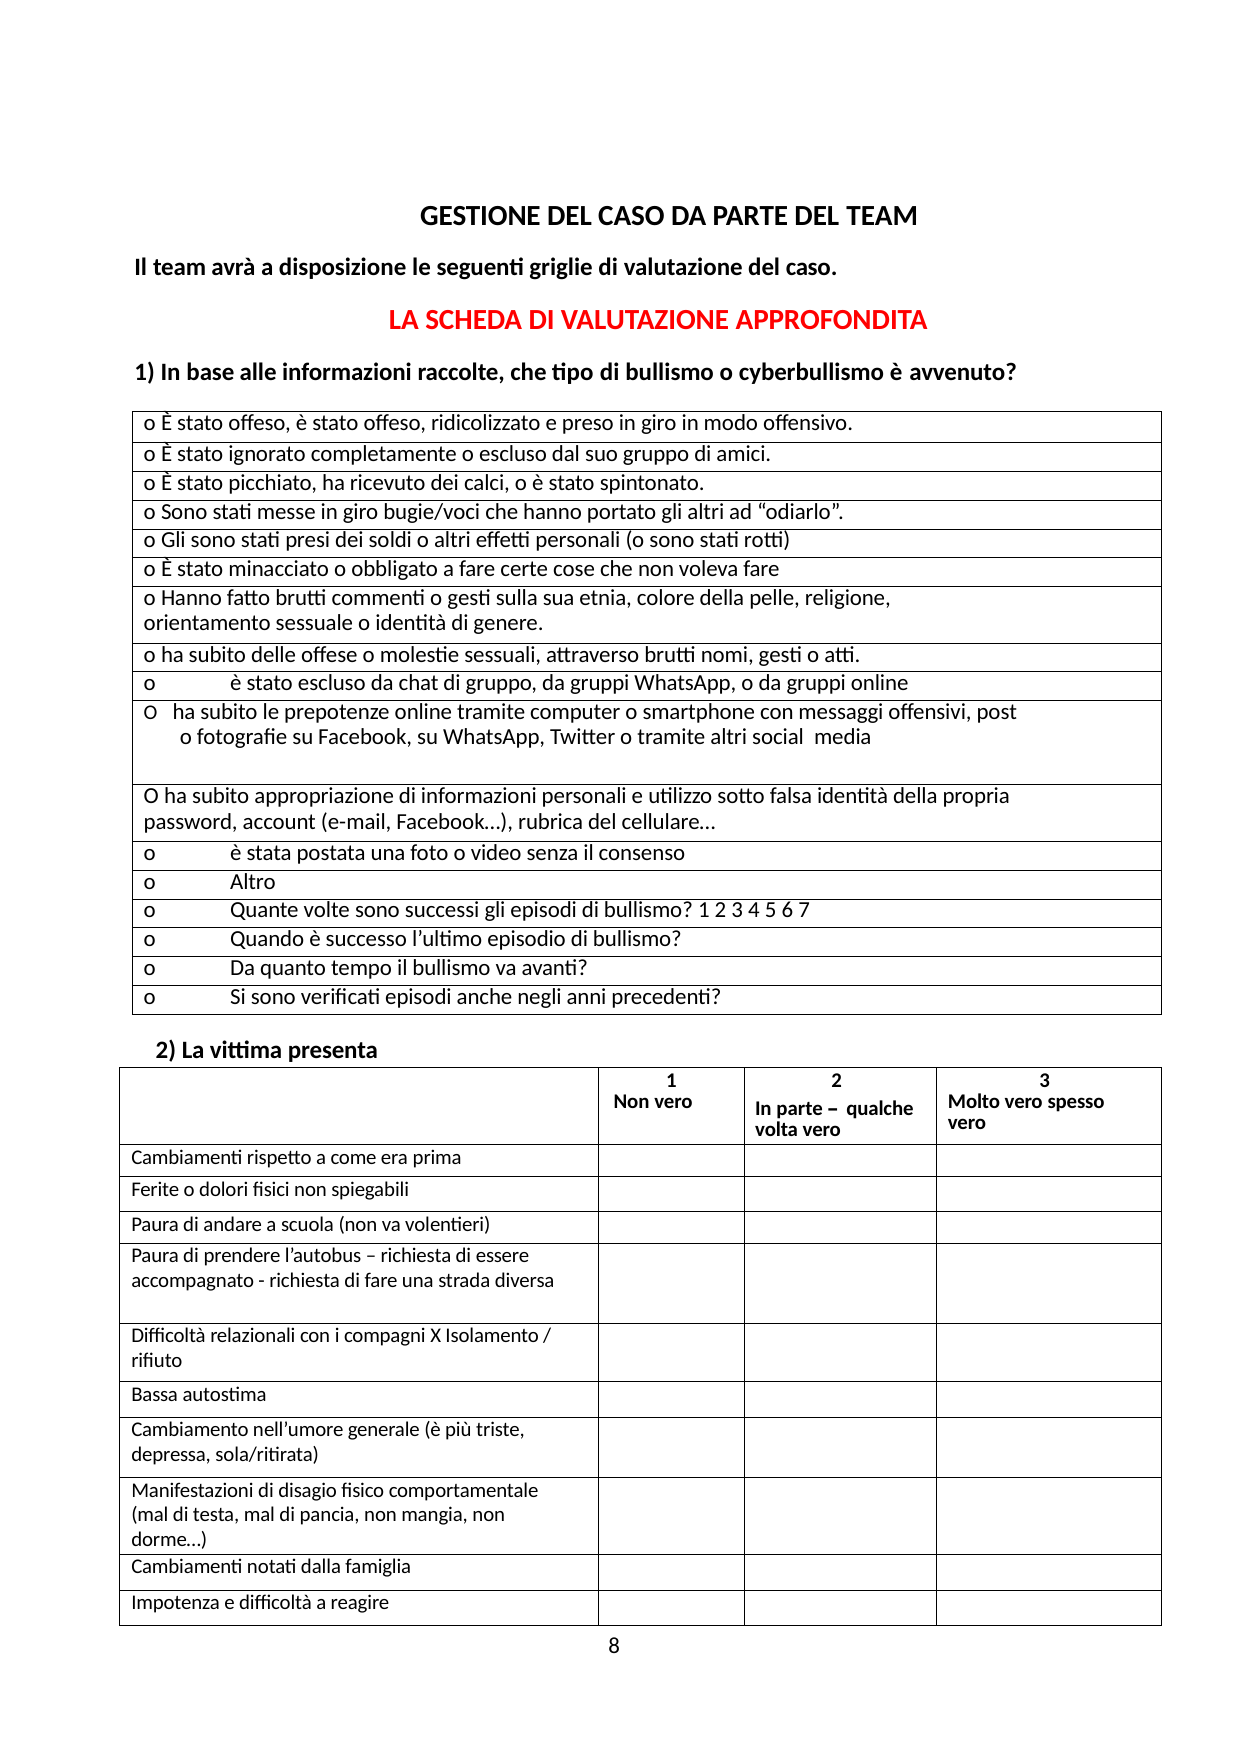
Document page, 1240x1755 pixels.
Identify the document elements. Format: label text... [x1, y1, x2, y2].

table_cell [745, 1324, 936, 1381]
table_cell o è stata postata una foto o video senza il consenso [133, 842, 1161, 870]
table_cell [745, 1478, 936, 1554]
text_box 2) La vittima presenta [153, 1031, 396, 1064]
table_cell [937, 1177, 1161, 1211]
table_cell o è stato escluso da chat di gruppo, da gruppi WhatsApp, o da gruppi online [133, 672, 1161, 700]
table_cell o Quante volte sono successi gli episodi di bullismo? 1 2 3 4 5 6 7 [133, 900, 1161, 927]
table_cell [937, 1212, 1161, 1243]
table_cell [745, 1555, 936, 1590]
table_cell [599, 1244, 744, 1323]
table_cell o Da quanto tempo il bullismo va avanti? [133, 957, 1161, 985]
table_cell o Altro [133, 871, 1161, 899]
table_cell [937, 1555, 1161, 1590]
table_cell o ha subito delle offese o molestie sessuali, attraverso brutti nomi, gesti o atti. [133, 644, 1161, 671]
table_cell [599, 1478, 744, 1554]
table_cell [745, 1145, 936, 1176]
table_cell O ha subito le prepotenze online tramite computer o smartphone con messaggi offensivi, post o fotografie su Facebook, su WhatsApp, Twitter o tramite altri social media [133, 701, 1161, 784]
table_cell Cambiamenti notati dalla famiglia [120, 1555, 598, 1590]
table_cell o Sono stati messe in giro bugie/voci che hanno portato gli altri ad “odiarlo”. [133, 501, 1161, 529]
table_cell [599, 1591, 744, 1625]
table_header [120, 1068, 598, 1144]
slide_number 8 [602, 1634, 639, 1755]
table_cell [599, 1177, 744, 1211]
table_cell Paura di andare a scuola (non va volentieri) [120, 1212, 598, 1243]
table_cell [599, 1555, 744, 1590]
table_cell Difficoltà relazionali con i compagni X Isolamento / rifiuto [120, 1324, 598, 1381]
table_cell Ferite o dolori fisici non spiegabili [120, 1177, 598, 1211]
table_cell [599, 1324, 744, 1381]
table_cell [937, 1324, 1161, 1381]
table_cell Paura di prendere l’autobus – richiesta di essere accompagnato - richiesta di fare una strada diversa [120, 1244, 598, 1323]
table_cell o È stato ignorato completamente o escluso dal suo gruppo di amici. [133, 443, 1161, 471]
table_cell [937, 1244, 1161, 1323]
table_cell [745, 1418, 936, 1477]
table_cell [937, 1418, 1161, 1477]
table_cell [745, 1382, 936, 1417]
table_cell [937, 1382, 1161, 1417]
table_cell [745, 1591, 936, 1625]
table_cell o Quando è successo l’ultimo episodio di bullismo? [133, 928, 1161, 956]
table_cell o È stato picchiato, ha ricevuto dei calci, o è stato spintonato. [133, 472, 1161, 500]
table_header 3 Molto vero spesso vero [937, 1068, 1161, 1144]
table_header 2 In parte – qualche volta vero [745, 1068, 936, 1144]
table_cell Cambiamenti rispetto a come era prima [120, 1145, 598, 1176]
table_header 1 Non vero [599, 1068, 744, 1144]
table_cell [937, 1145, 1161, 1176]
table_cell Impotenza e difficoltà a reagire [120, 1591, 598, 1625]
table_cell [599, 1212, 744, 1243]
table_cell o Si sono verificati episodi anche negli anni precedenti? [133, 986, 1161, 1014]
table_cell Cambiamento nell’umore generale (è più triste, depressa, sola/ritirata) [120, 1418, 598, 1477]
table_cell [599, 1382, 744, 1417]
table_cell [599, 1145, 744, 1176]
table_cell [937, 1591, 1161, 1625]
table_cell [937, 1478, 1161, 1554]
table_cell [599, 1418, 744, 1477]
table_header o È stato offeso, è stato offeso, ridicolizzato e preso in giro in modo offensivo. [133, 412, 1161, 442]
table_cell o È stato minacciato o obbligato a fare certe cose che non voleva fare [133, 558, 1161, 586]
table_cell O ha subito appropriazione di informazioni personali e utilizzo sotto falsa identità della propria password, account (e-mail, Facebook…), rubrica del cellulare… [133, 785, 1161, 841]
table_cell Bassa autostima [120, 1382, 598, 1417]
table_cell o Gli sono stati presi dei soldi o altri effetti personali (o sono stati rotti) [133, 530, 1161, 557]
table_cell o Hanno fatto brutti commenti o gesti sulla sua etnia, colore della pelle, religione, orientamento sessuale o identità di genere. [133, 587, 1161, 643]
table_cell [745, 1212, 936, 1243]
text_box GESTIONE DEL CASO DA PARTE DEL TEAM Il team avrà a disposizione le seguenti griglie di valutazione del caso. LA SCHEDA DI VALUTAZIONE APPROFONDITA 1) In base alle informazioni raccolte, che tipo di bullismo o cyberbullismo è avvenuto? [132, 193, 1183, 385]
table_cell [745, 1177, 936, 1211]
table_cell Manifestazioni di disagio fisico comportamentale (mal di testa, mal di pancia, non mangia, non dorme…) [120, 1478, 598, 1554]
table_cell [745, 1244, 936, 1323]
